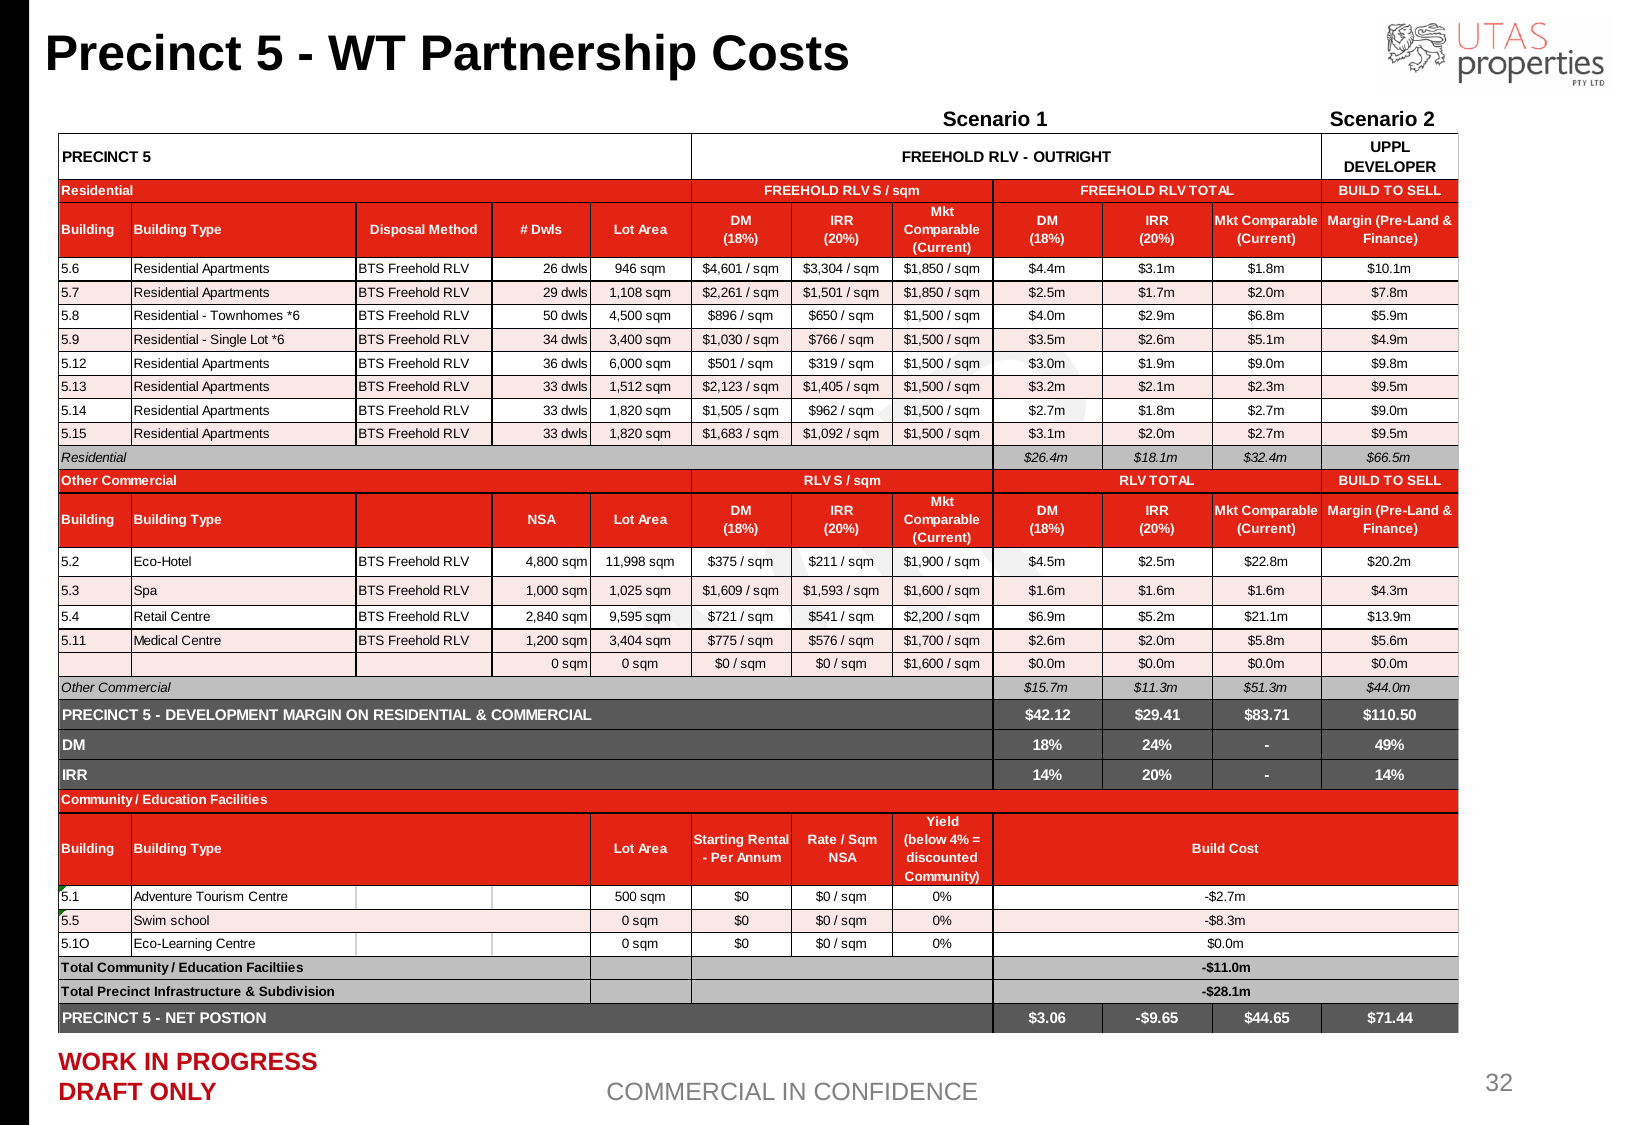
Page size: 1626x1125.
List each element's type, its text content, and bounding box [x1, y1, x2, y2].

picture [58, 132, 1460, 1034]
picture [1380, 16, 1614, 93]
title Precinct 5 - WT Partnership Costs [44, 27, 1380, 82]
text_box Scenario 1 [942, 105, 1201, 131]
text_box Scenario 2 [1330, 105, 1589, 131]
text_box WORK IN PROGRESS DRAFT ONLY [58, 1045, 377, 1106]
